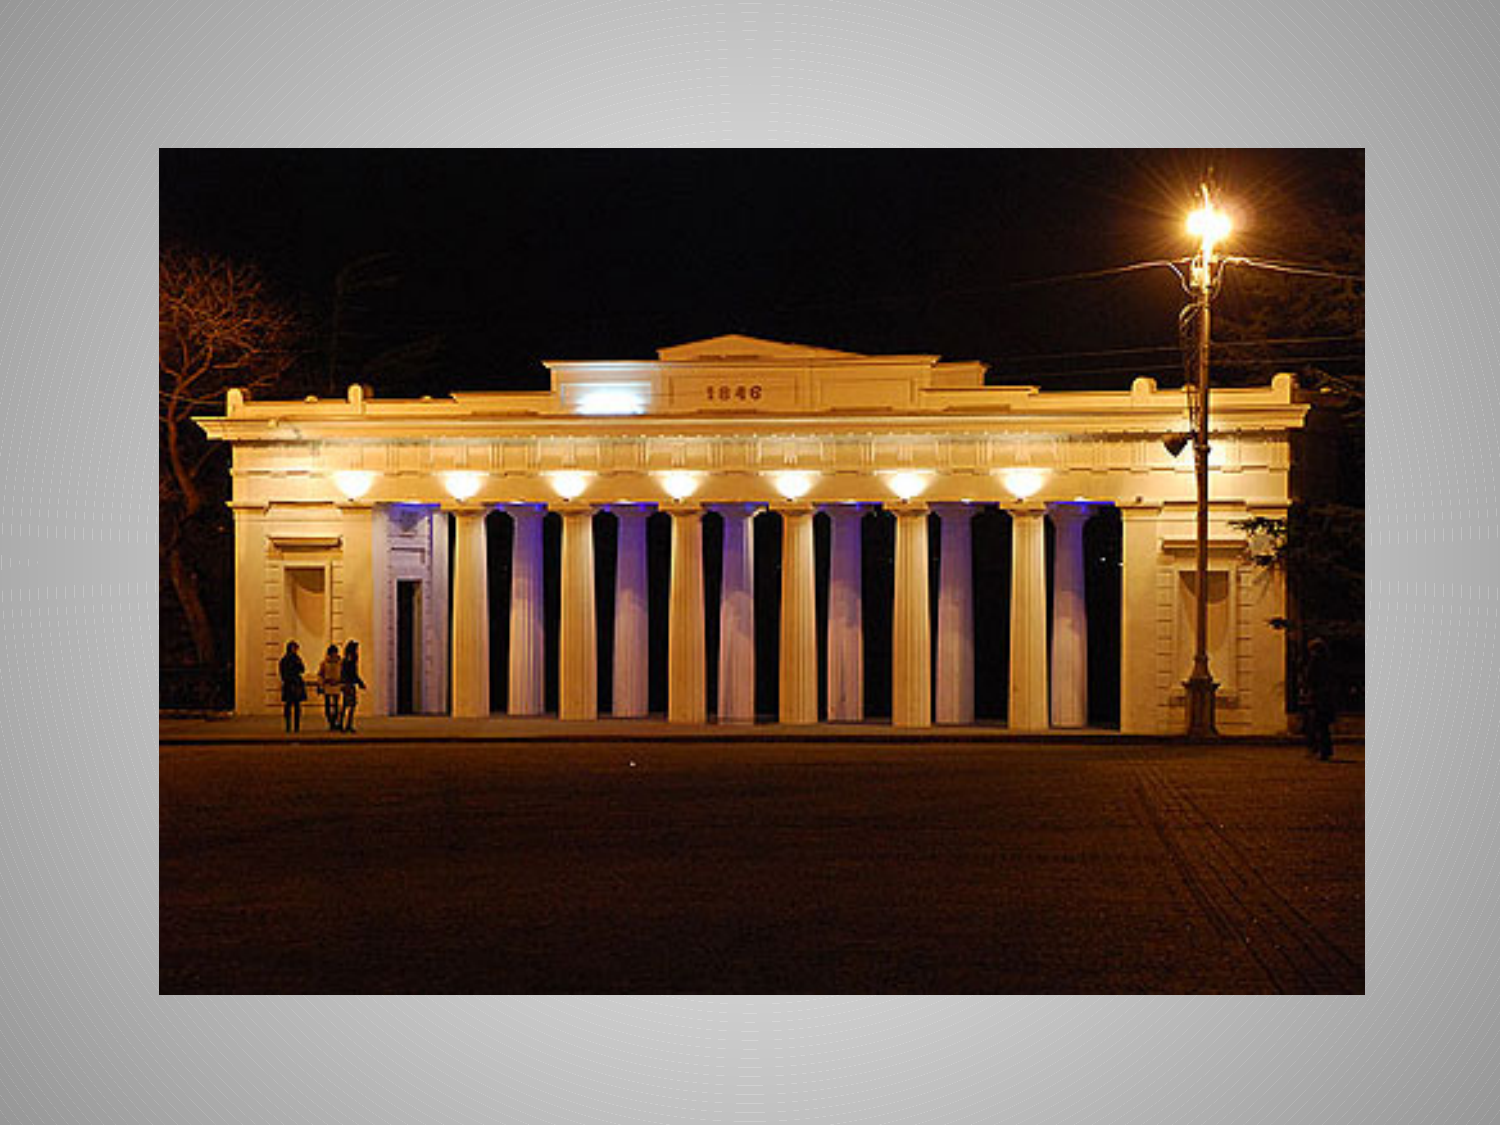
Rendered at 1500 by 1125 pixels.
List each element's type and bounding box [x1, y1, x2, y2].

picture [159, 148, 1365, 996]
